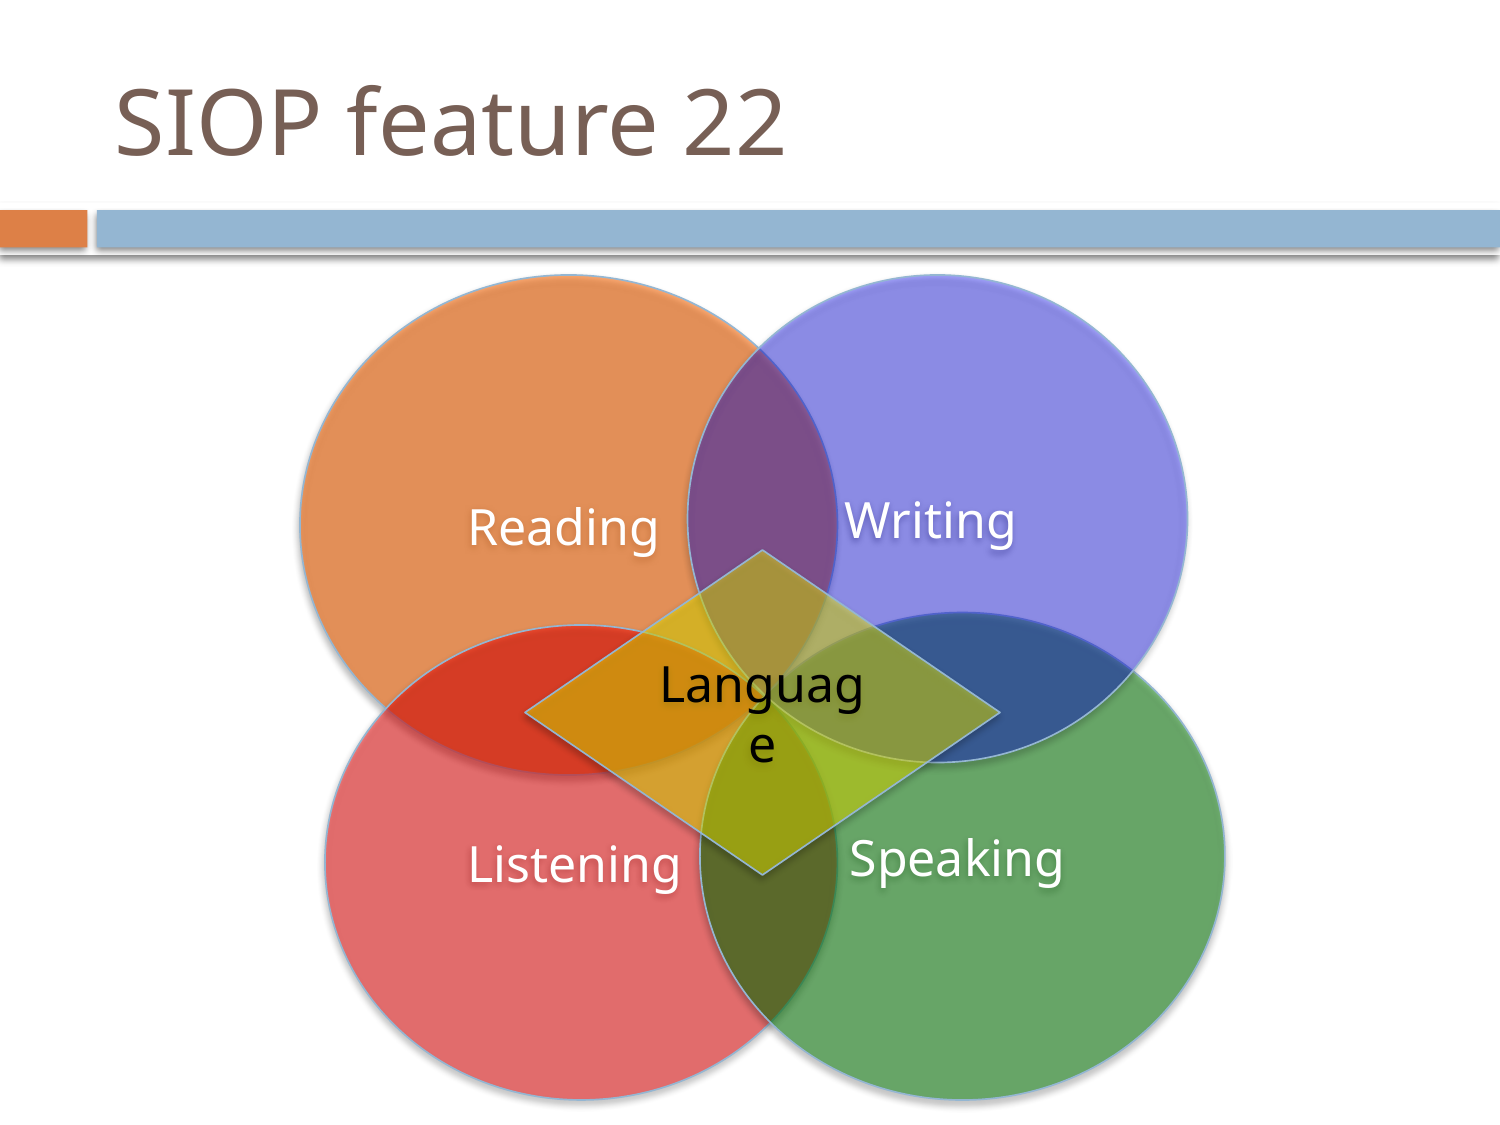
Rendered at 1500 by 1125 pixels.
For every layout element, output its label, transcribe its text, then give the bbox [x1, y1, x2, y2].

title SIOP feature 22 [99, 37, 1438, 200]
text_box Listening [324, 624, 764, 1101]
text_box Language [524, 549, 1001, 876]
text_box Reading [299, 274, 757, 707]
text_box Writing [686, 274, 1189, 764]
text_box Speaking [699, 674, 1226, 1101]
